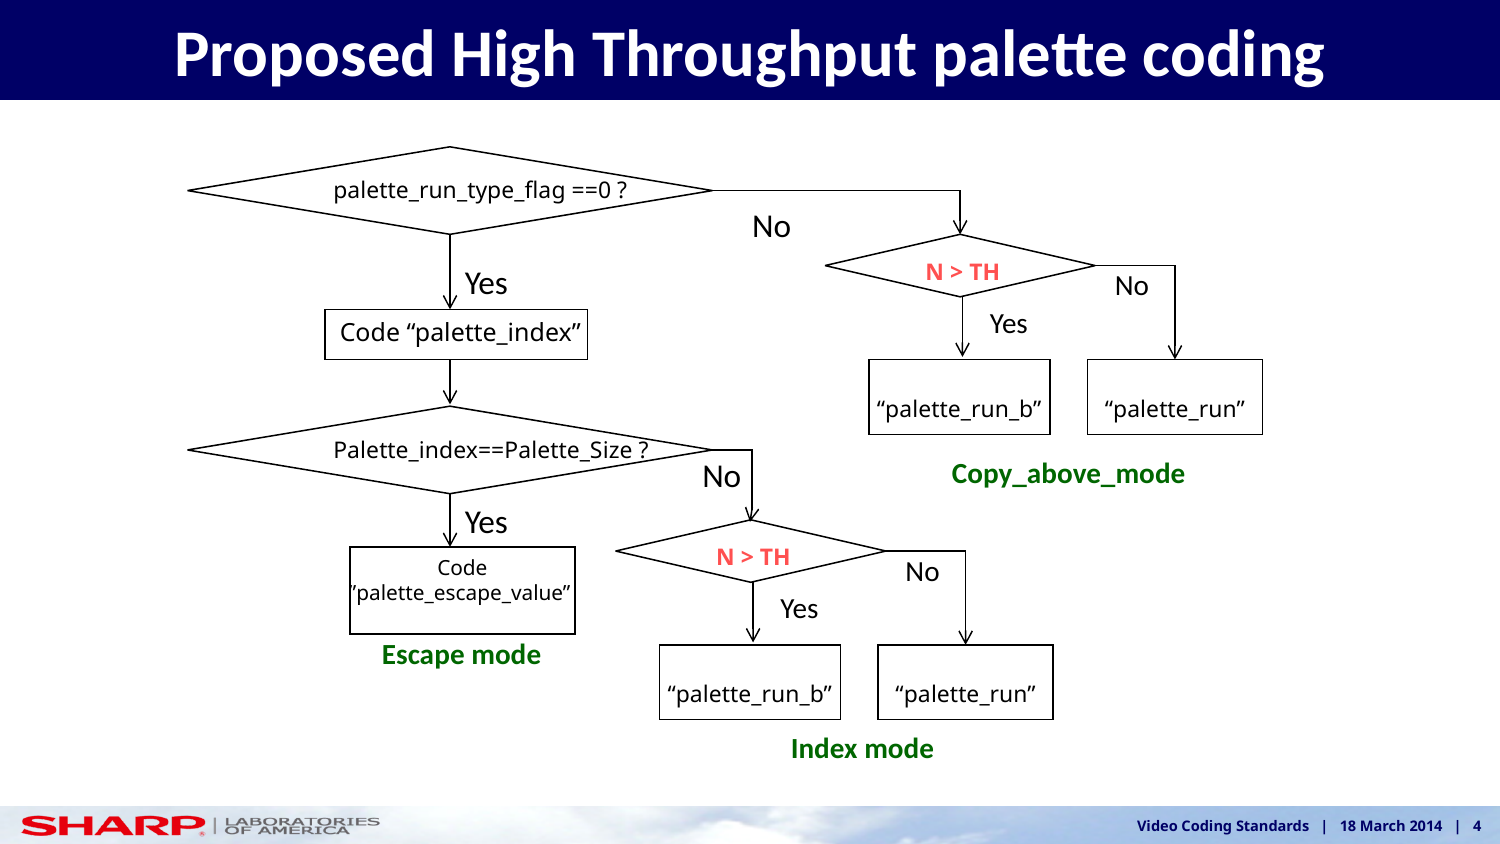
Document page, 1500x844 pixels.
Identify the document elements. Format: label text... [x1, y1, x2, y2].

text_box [187, 146, 1263, 773]
picture [0, 806, 1500, 844]
text_box [99, 121, 1388, 785]
title Proposed High Throughput palette coding [16, 0, 1484, 101]
